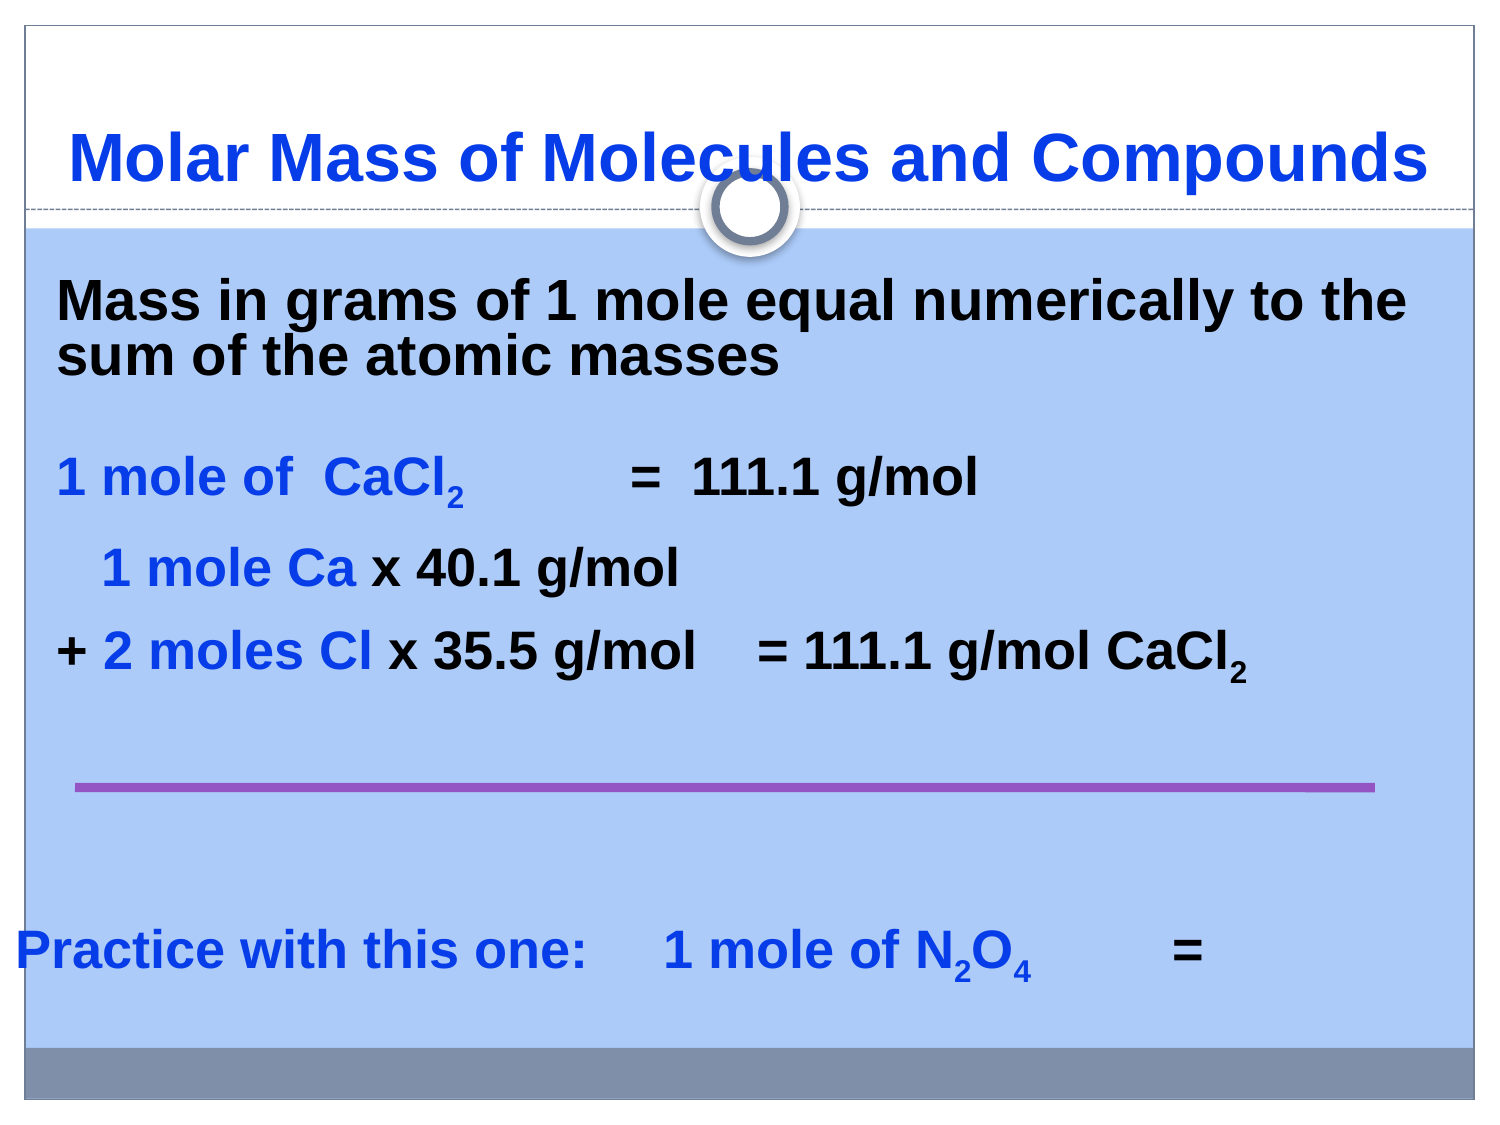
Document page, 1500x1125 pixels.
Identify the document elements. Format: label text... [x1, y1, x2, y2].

title Molar Mass of Molecules and Compounds [49, 86, 1450, 203]
list Mass in grams of 1 mole equal numerically to the sum of the atomic masses 1 mole of CaCl2 = 111.1 g/mol 1 mole Ca x 40.1 g/mol + 2 moles Cl x 35.5 g/mol = 111.1 g/mol CaCl2 Practice with this one: 1 mole of N2O4 = [0, 267, 1500, 1125]
